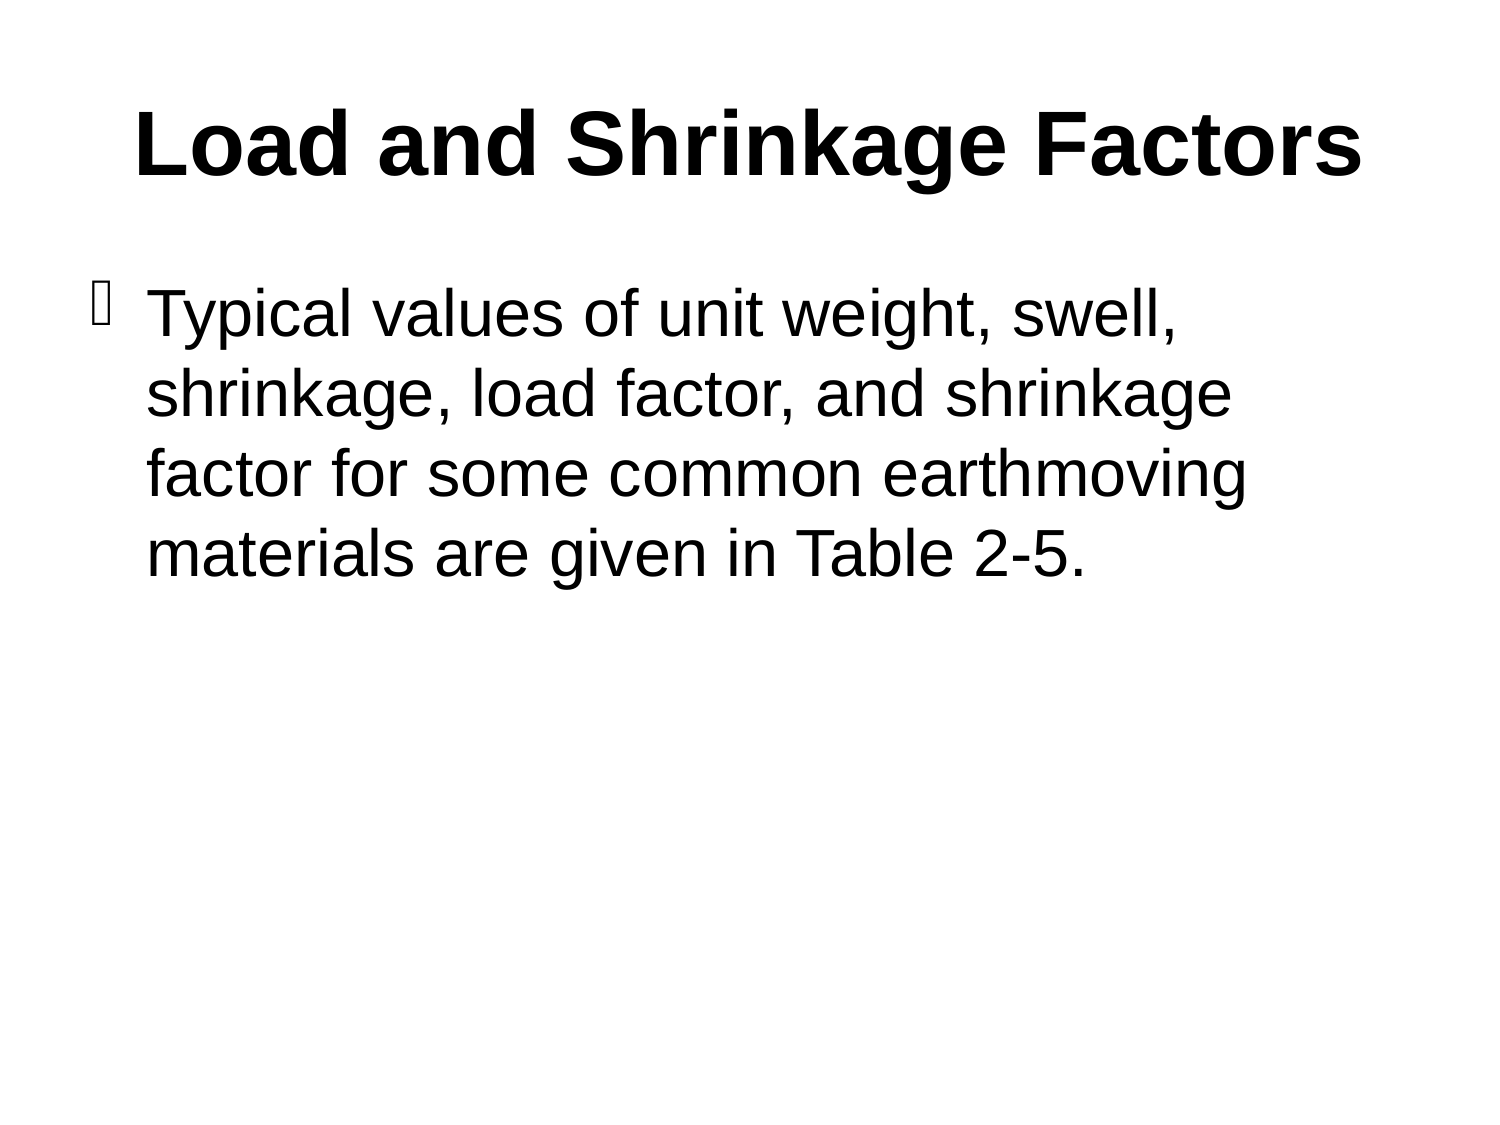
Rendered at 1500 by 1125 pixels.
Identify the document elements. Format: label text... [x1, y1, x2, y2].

list Typical values of unit weight, swell, shrinkage, load factor, and shrinkage factor for some common earthmoving materials are given in Table 2-5. [74, 262, 1426, 1006]
title Load and Shrinkage Factors [74, 44, 1426, 233]
